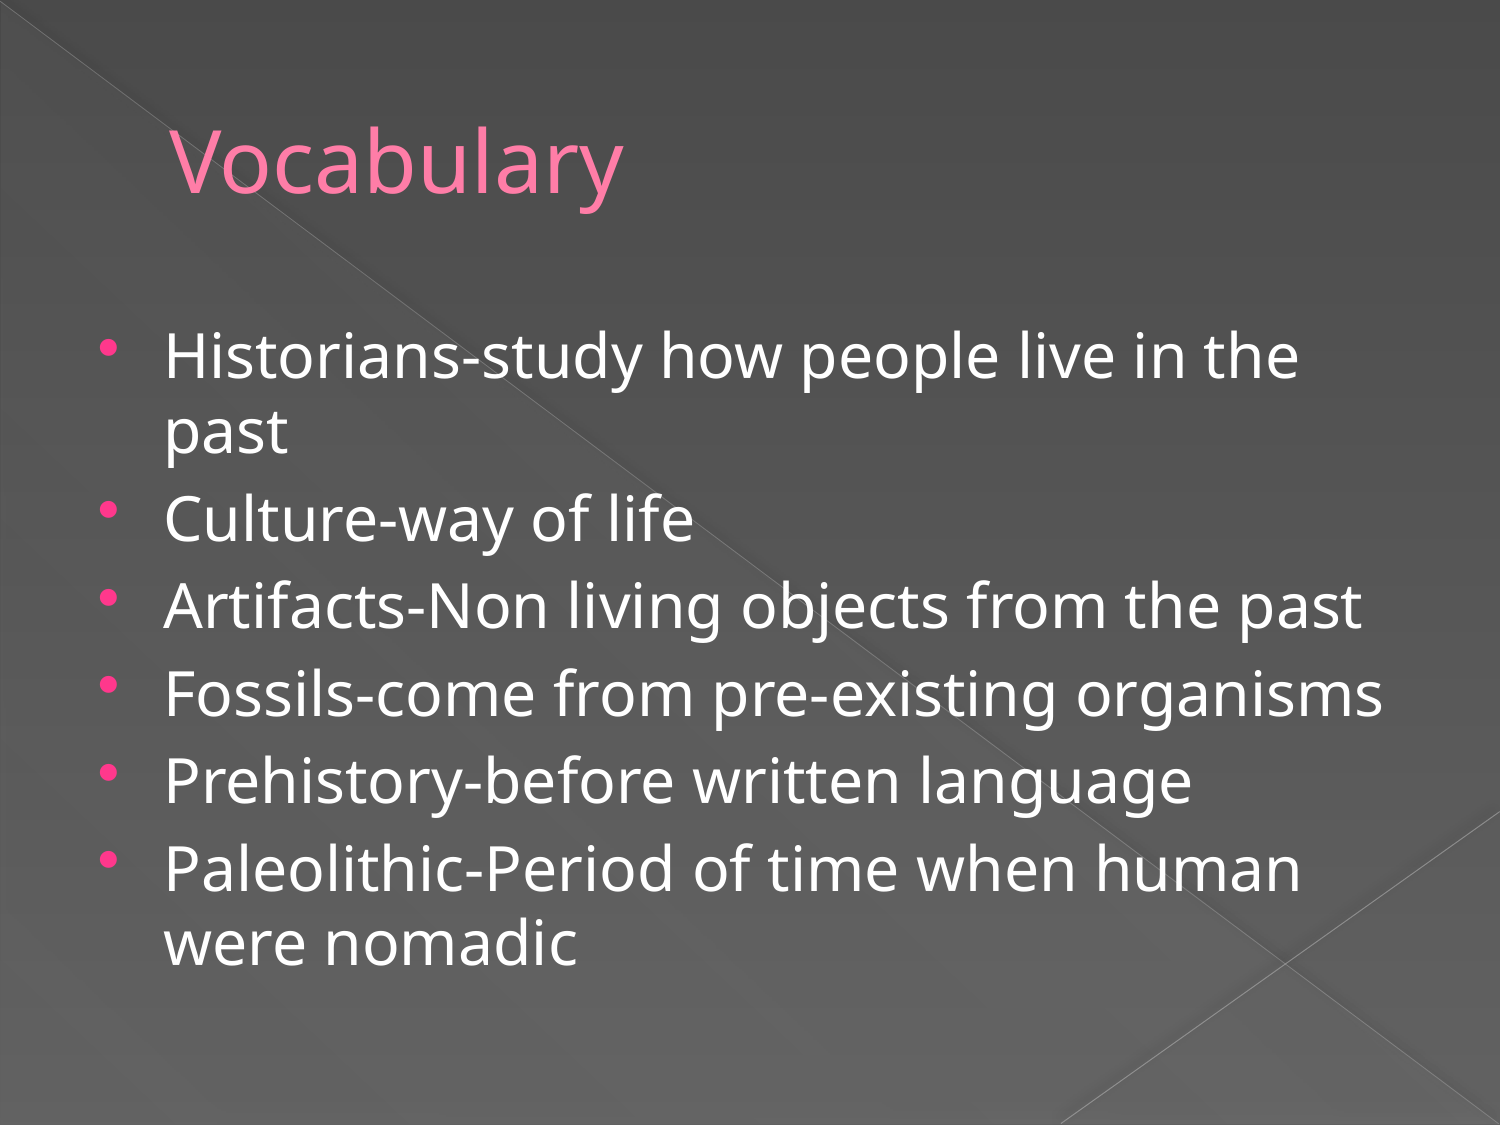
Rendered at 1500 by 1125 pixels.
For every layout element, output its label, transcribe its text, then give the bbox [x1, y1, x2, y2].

title Vocabulary [75, 43, 1425, 274]
list Historians-study how people live in the past Culture-way of life Artifacts-Non living objects from the past Fossils-come from pre-existing organisms Prehistory-before written language Paleolithic-Period of time when human were nomadic [75, 308, 1425, 1059]
